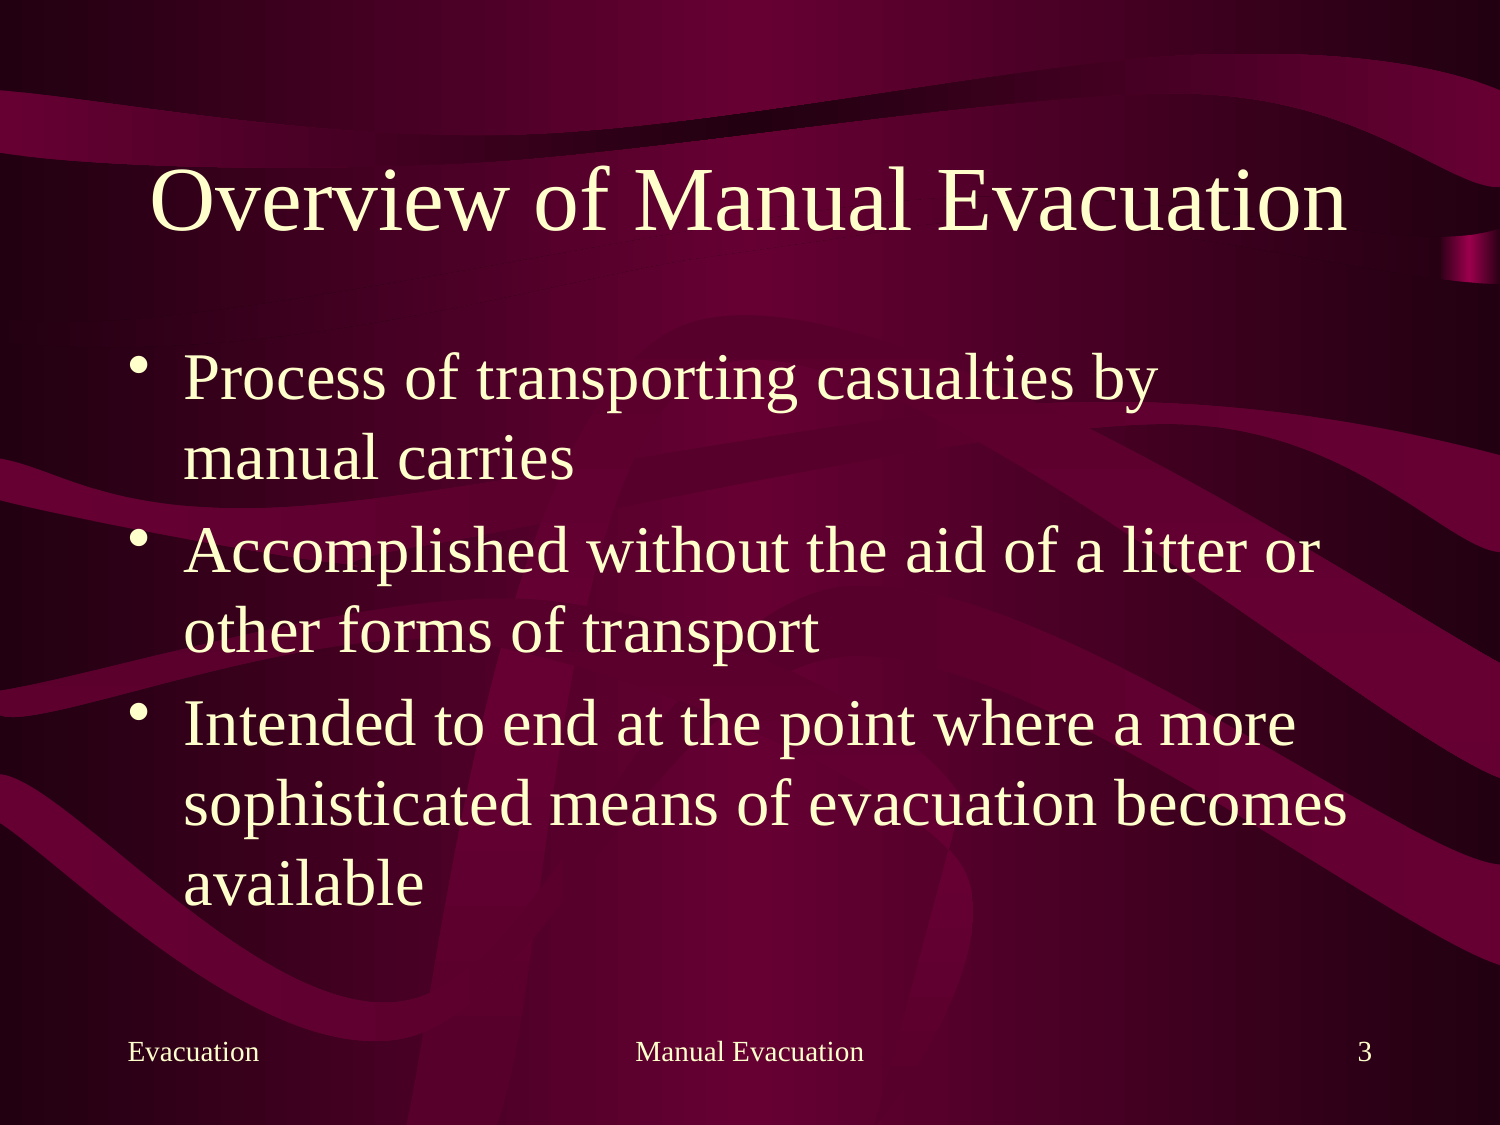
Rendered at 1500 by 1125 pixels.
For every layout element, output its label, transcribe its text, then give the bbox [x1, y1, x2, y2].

title Overview of Manual Evacuation [112, 99, 1388, 288]
list Process of transporting casualties by manual carries Accomplished without the aid of a litter or other forms of transport Intended to end at the point where a more sophisticated means of evacuation becomes available [112, 324, 1388, 1000]
footer Manual Evacuation [512, 1025, 988, 1100]
slide_number Evacuation [112, 1025, 425, 1100]
slide_number 3 [1074, 1025, 1388, 1100]
